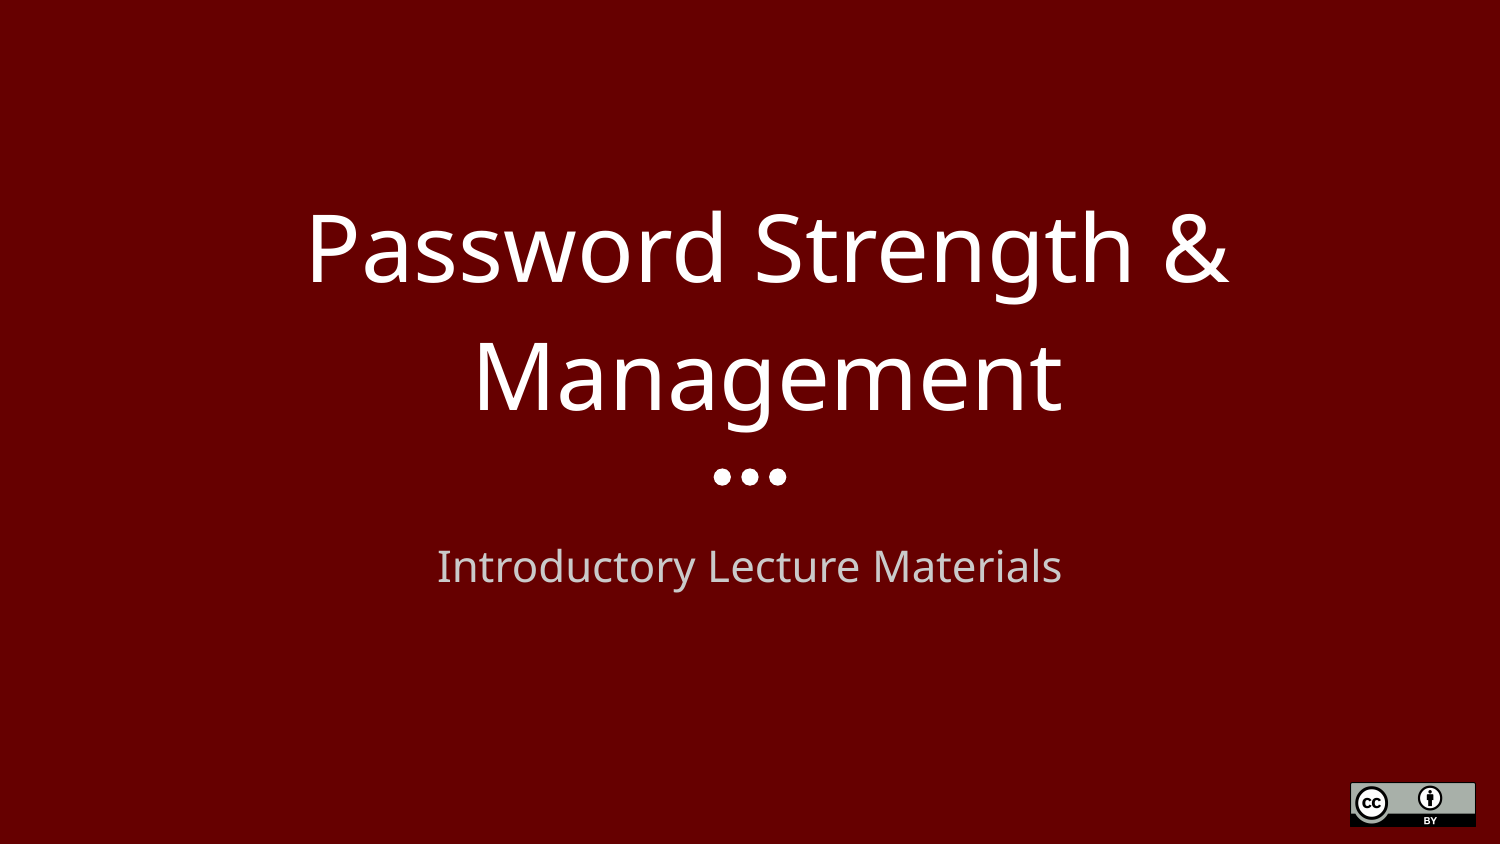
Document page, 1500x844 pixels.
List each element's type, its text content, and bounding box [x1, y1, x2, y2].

picture [1349, 782, 1476, 827]
title Password Strength & Management [93, 166, 1442, 454]
subtitle Introductory Lecture Materials [110, 520, 1390, 716]
